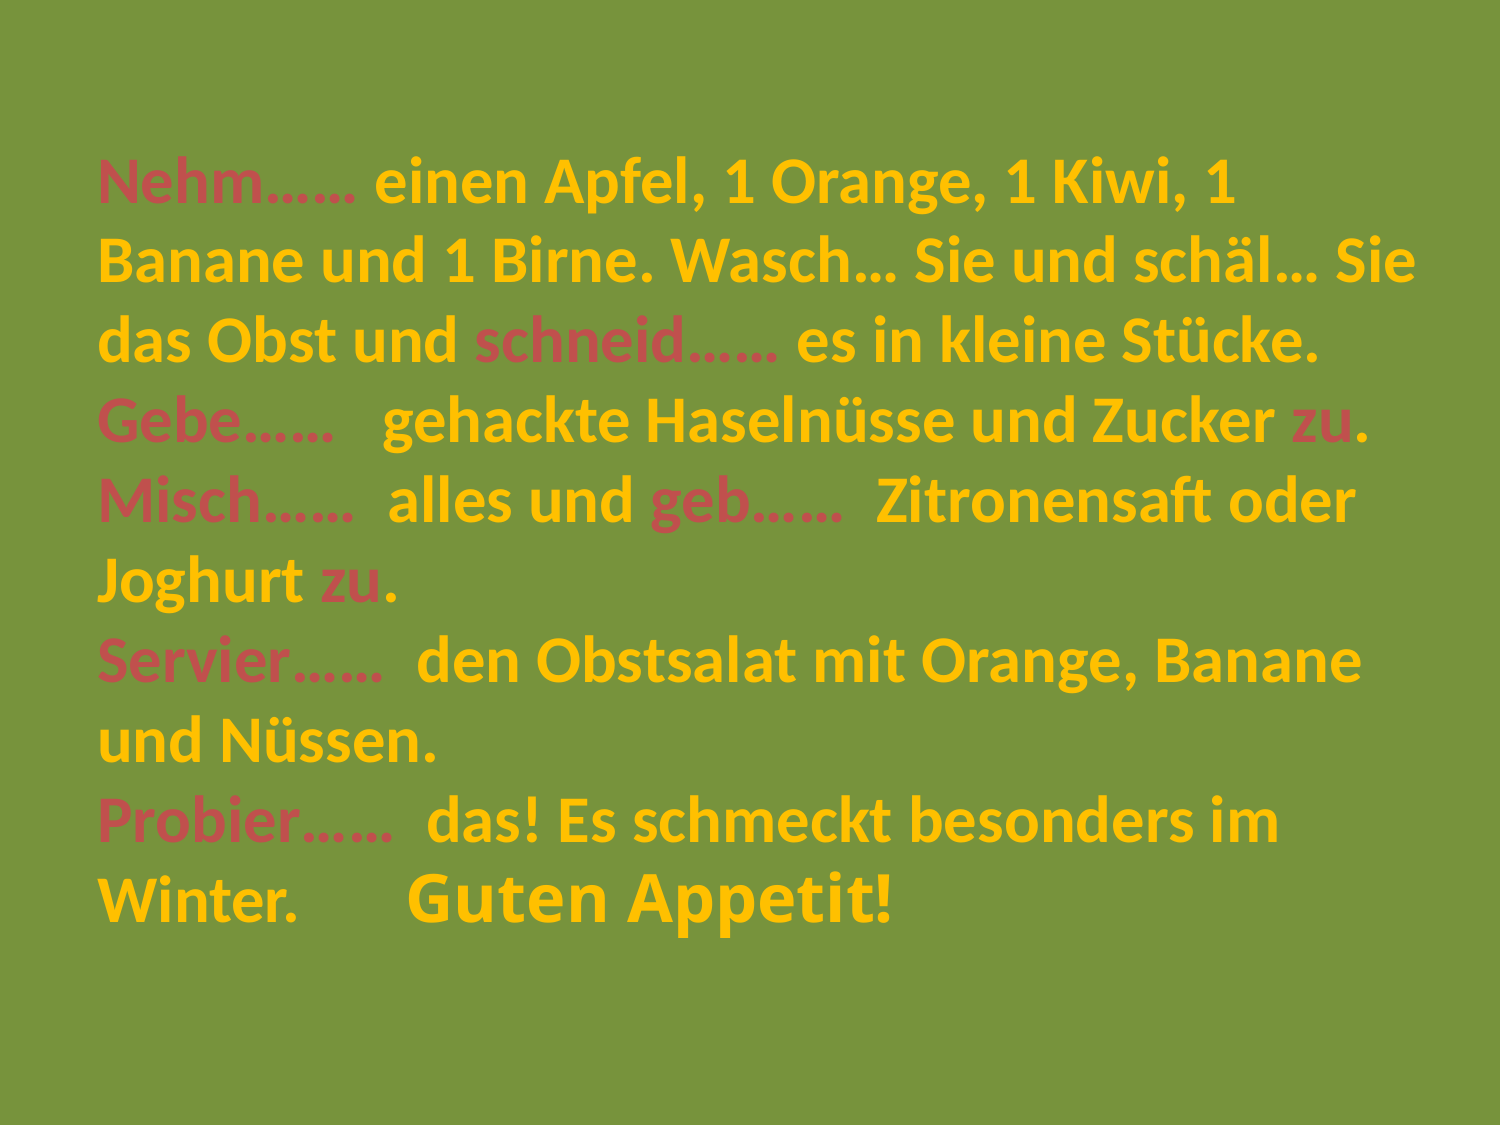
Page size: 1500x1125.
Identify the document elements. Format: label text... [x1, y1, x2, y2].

text_box Nehm…… einen Apfel, 1 Orange, 1 Kiwi, 1 Banane und 1 Birne. Wasch… Sie und schäl… Sie das Obst und schneid…… es in kleine Stücke. Gebe…… gehackte Haselnüsse und Zucker zu. Misch…… alles und geb…… Zitronensaft oder Joghurt zu. Servier…… den Obstsalat mit Orange, Banane und Nüssen. Probier…… das! Es schmeckt besonders im Winter. Guten Appetit! [82, 128, 1442, 944]
